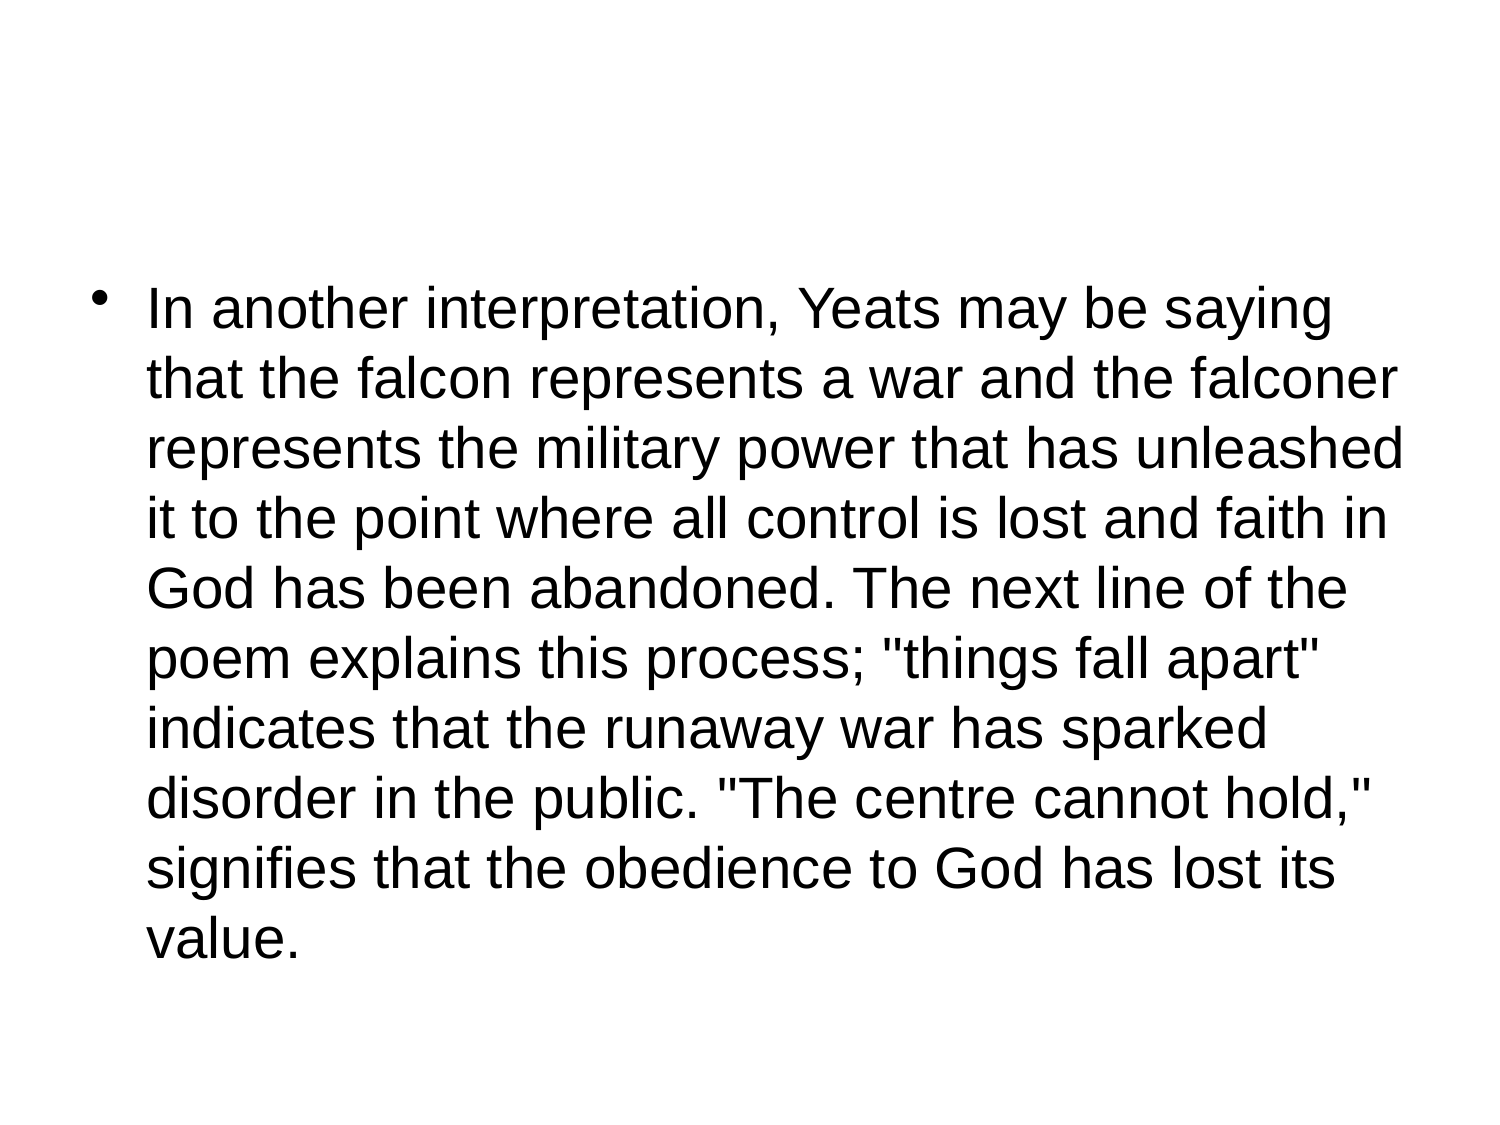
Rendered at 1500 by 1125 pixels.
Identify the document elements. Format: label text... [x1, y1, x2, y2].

list In another interpretation, Yeats may be saying that the falcon represents a war and the falconer represents the military power that has unleashed it to the point where all control is lost and faith in God has been abandoned. The next line of the poem explains this process; "things fall apart" indicates that the runaway war has sparked disorder in the public. "The centre cannot hold," signifies that the obedience to God has lost its value. [75, 262, 1425, 1005]
